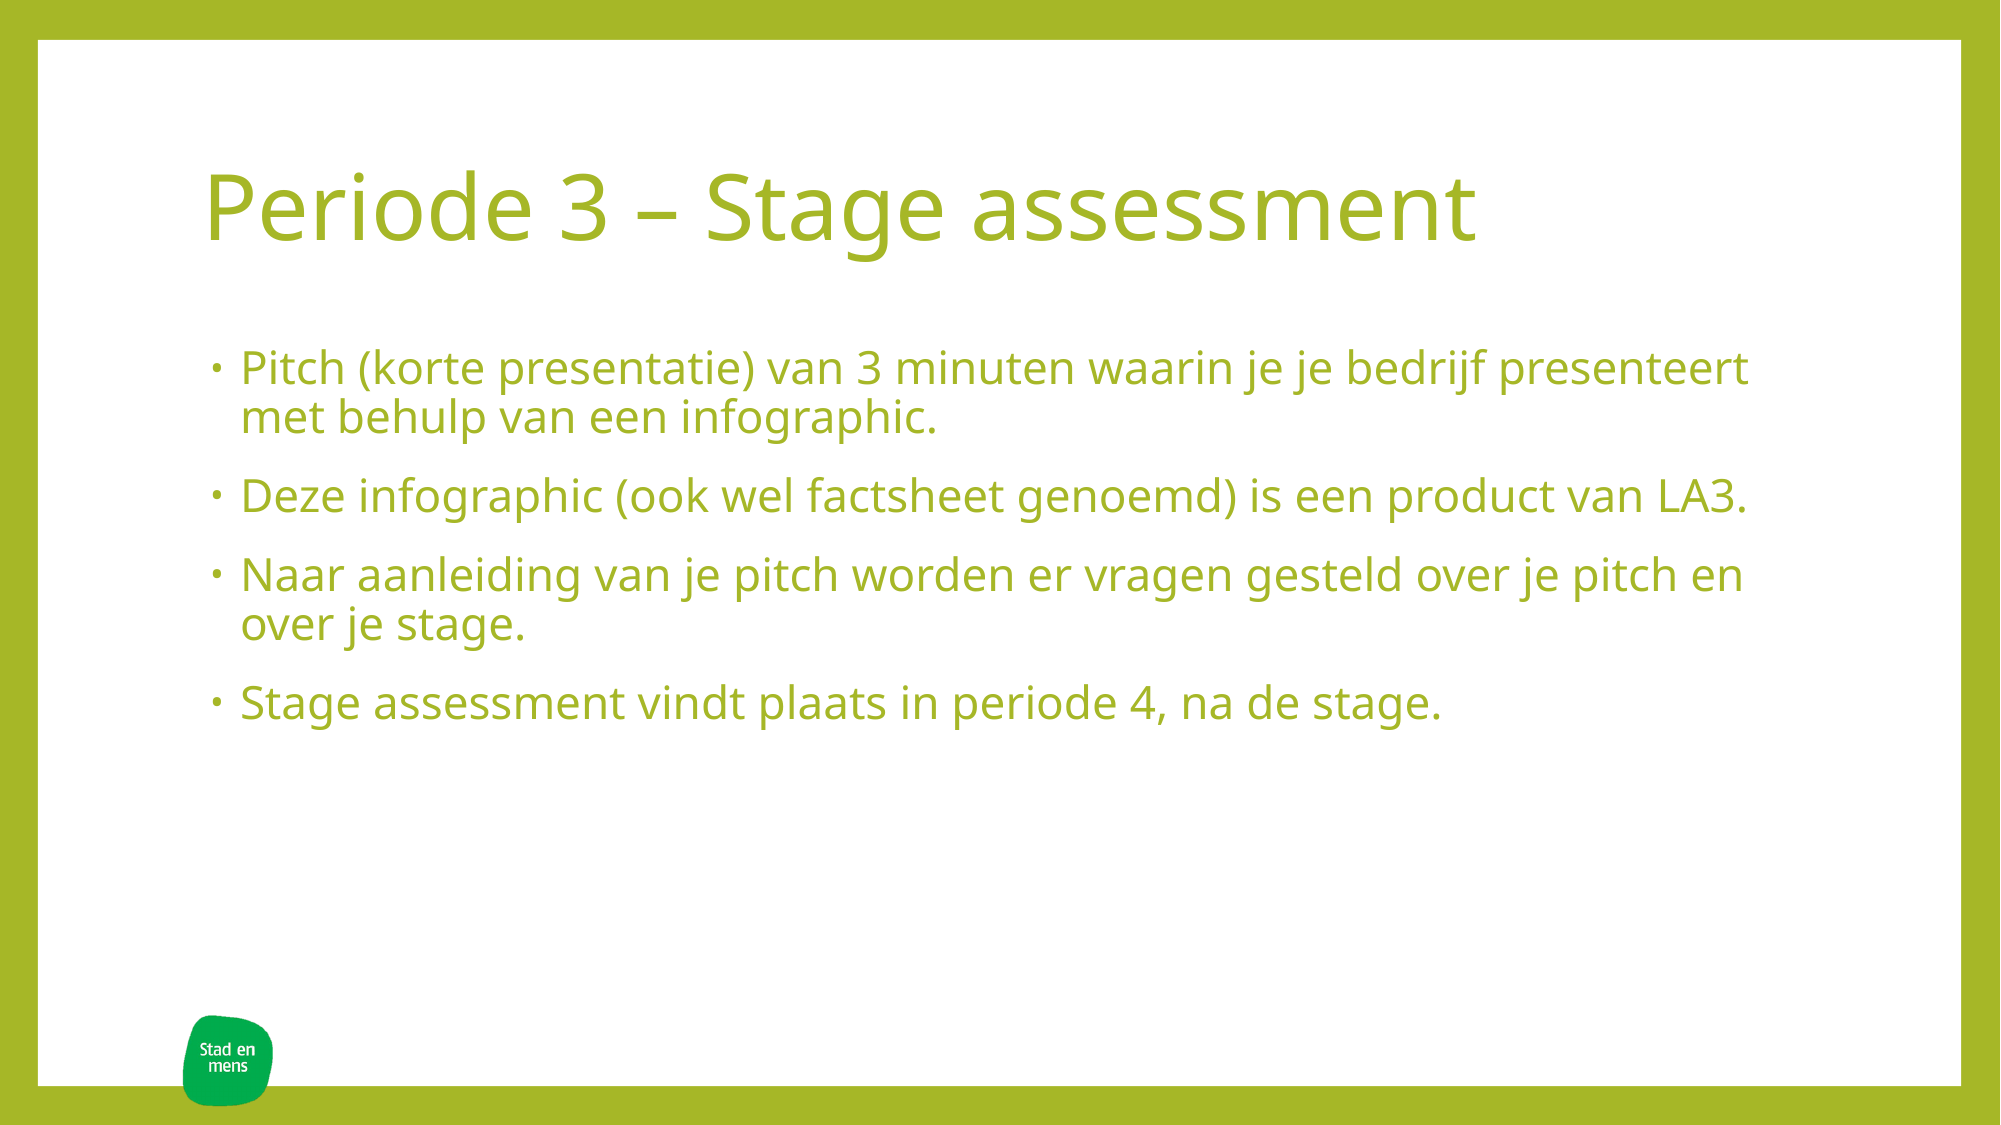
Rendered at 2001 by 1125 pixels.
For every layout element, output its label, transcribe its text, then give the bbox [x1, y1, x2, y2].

picture [179, 1013, 273, 1110]
list Pitch (korte presentatie) van 3 minuten waarin je je bedrijf presenteert met behulp van een infographic. Deze infographic (ook wel factsheet genoemd) is een product van LA3. Naar aanleiding van je pitch worden er vragen gesteld over je pitch en over je stage. Stage assessment vindt plaats in periode 4, na de stage. [187, 337, 1808, 1000]
title Periode 3 – Stage assessment [187, 99, 1808, 323]
